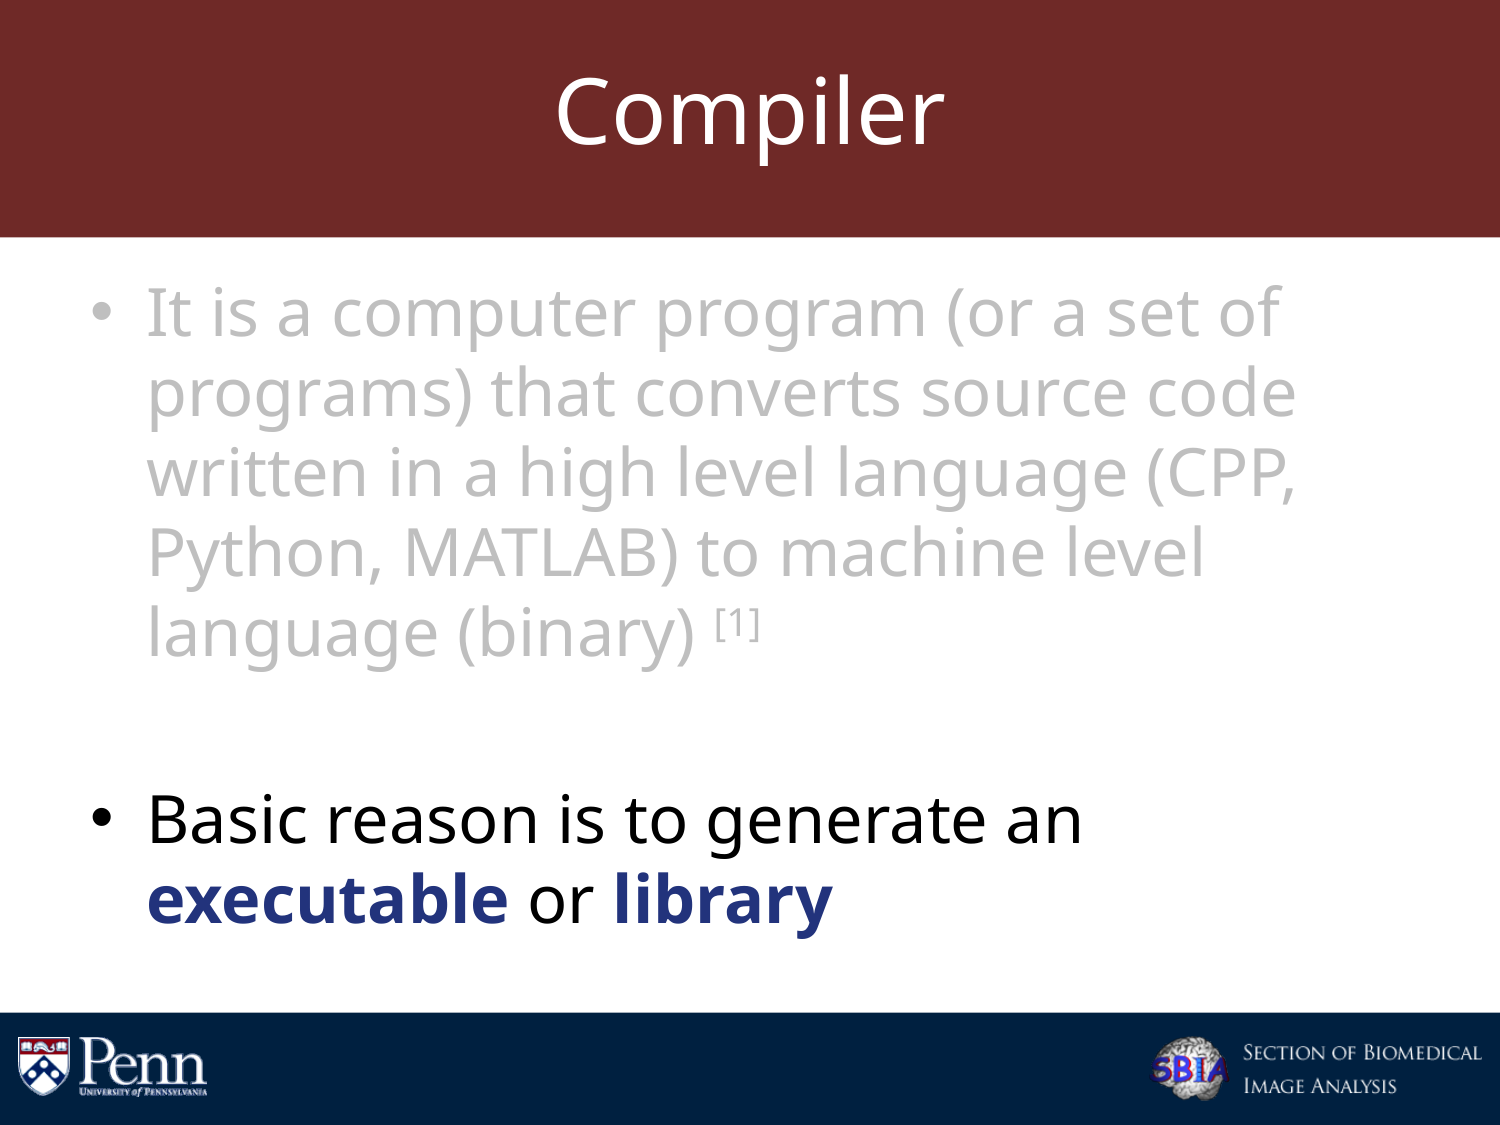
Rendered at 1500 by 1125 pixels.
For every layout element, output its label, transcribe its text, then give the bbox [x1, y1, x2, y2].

title Compiler [75, 45, 1425, 238]
list It is a computer program (or a set of programs) that converts source code written in a high level language (CPP, Python, MATLAB) to machine level language (binary) [1] Basic reason is to generate an executable or library [75, 262, 1425, 1013]
picture [18, 1037, 207, 1097]
picture [1149, 1035, 1482, 1102]
